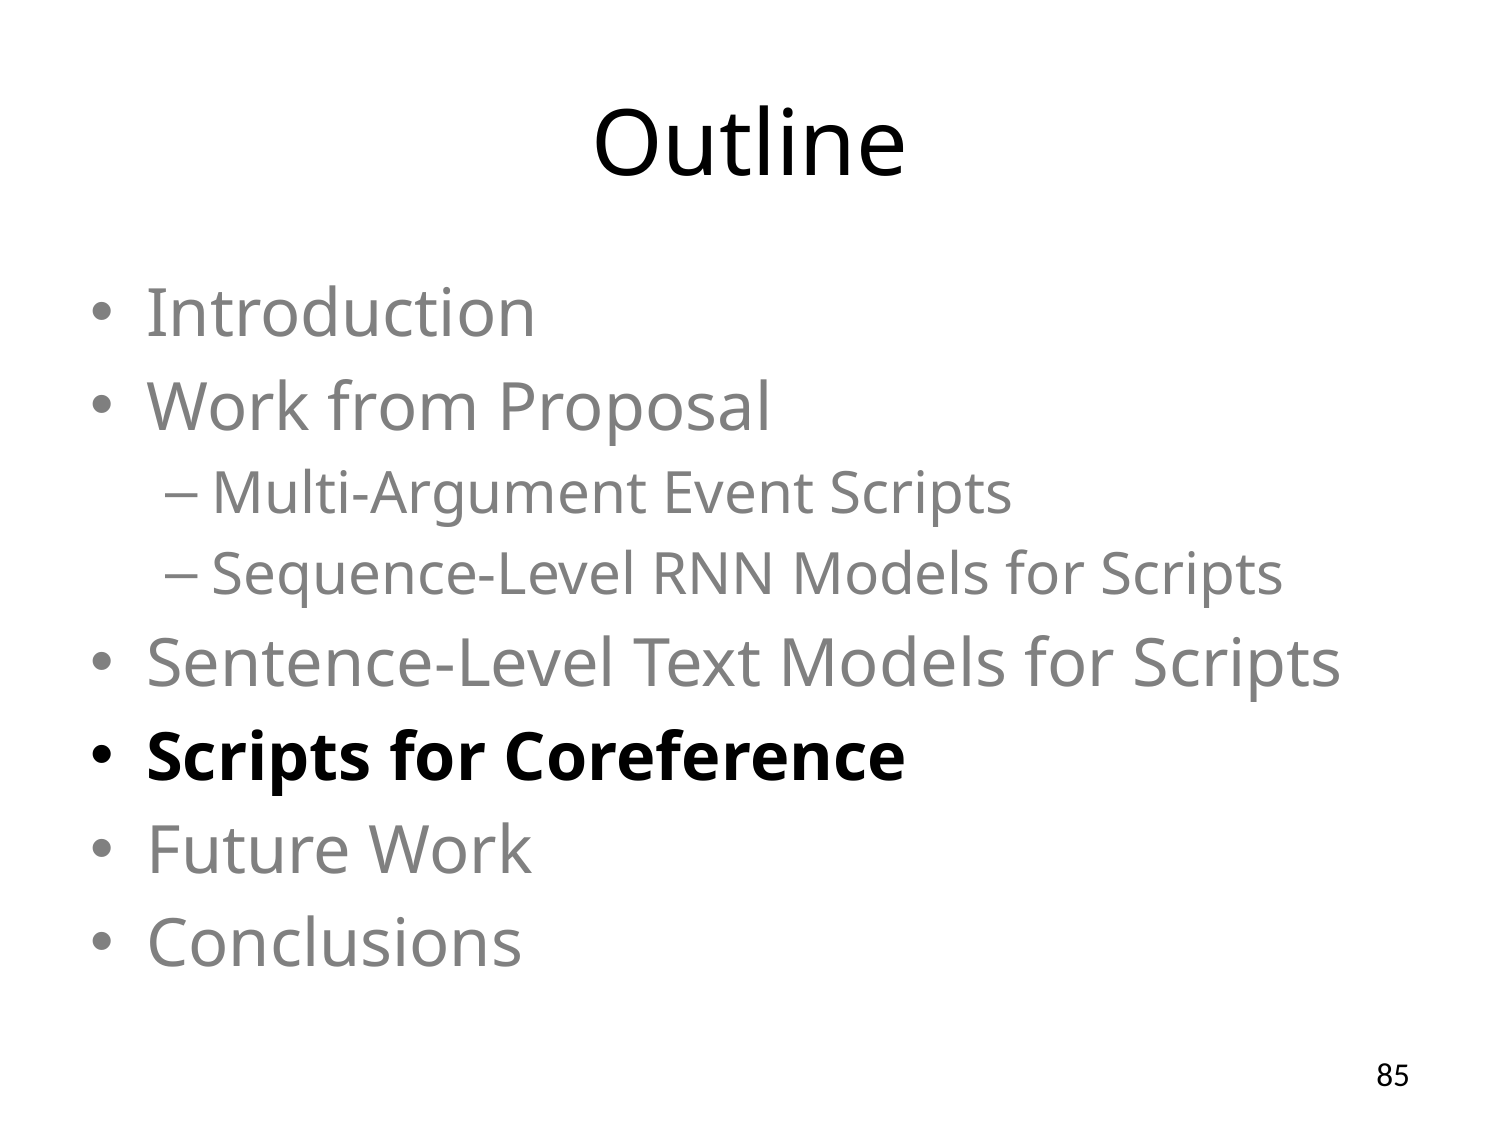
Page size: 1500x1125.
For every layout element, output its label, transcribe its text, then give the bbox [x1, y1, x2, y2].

slide_number 85 [1074, 1042, 1425, 1103]
title Outline [75, 45, 1425, 233]
list Introduction Work from Proposal Multi-Argument Event Scripts Sequence-Level RNN Models for Scripts Sentence-Level Text Models for Scripts Scripts for Coreference Future Work Conclusions [75, 262, 1425, 1005]
